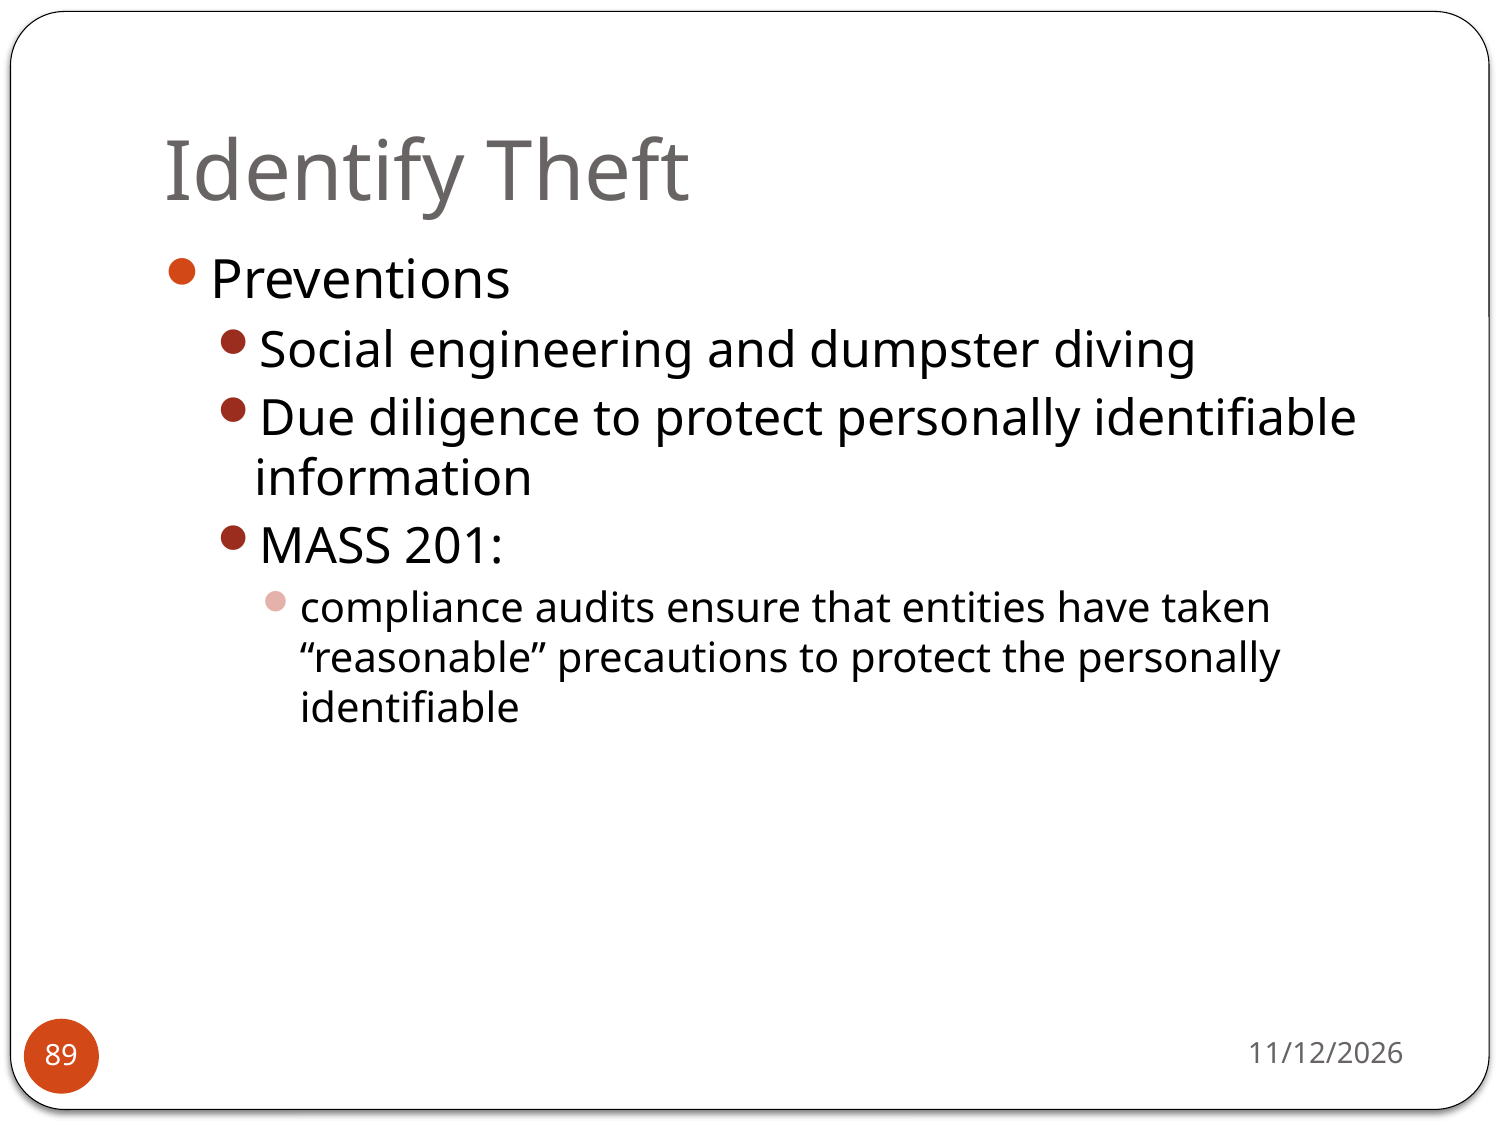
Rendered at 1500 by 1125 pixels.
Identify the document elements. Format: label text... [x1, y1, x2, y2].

slide_number 89 [23, 1018, 99, 1094]
list Preventions Social engineering and dumpster diving Due diligence to protect personally identifiable information MASS 201: compliance audits ensure that entities have taken “reasonable” precautions to protect the personally identifiable [150, 237, 1425, 988]
title Identify Theft [150, 45, 1425, 233]
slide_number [1012, 1015, 1419, 1094]
